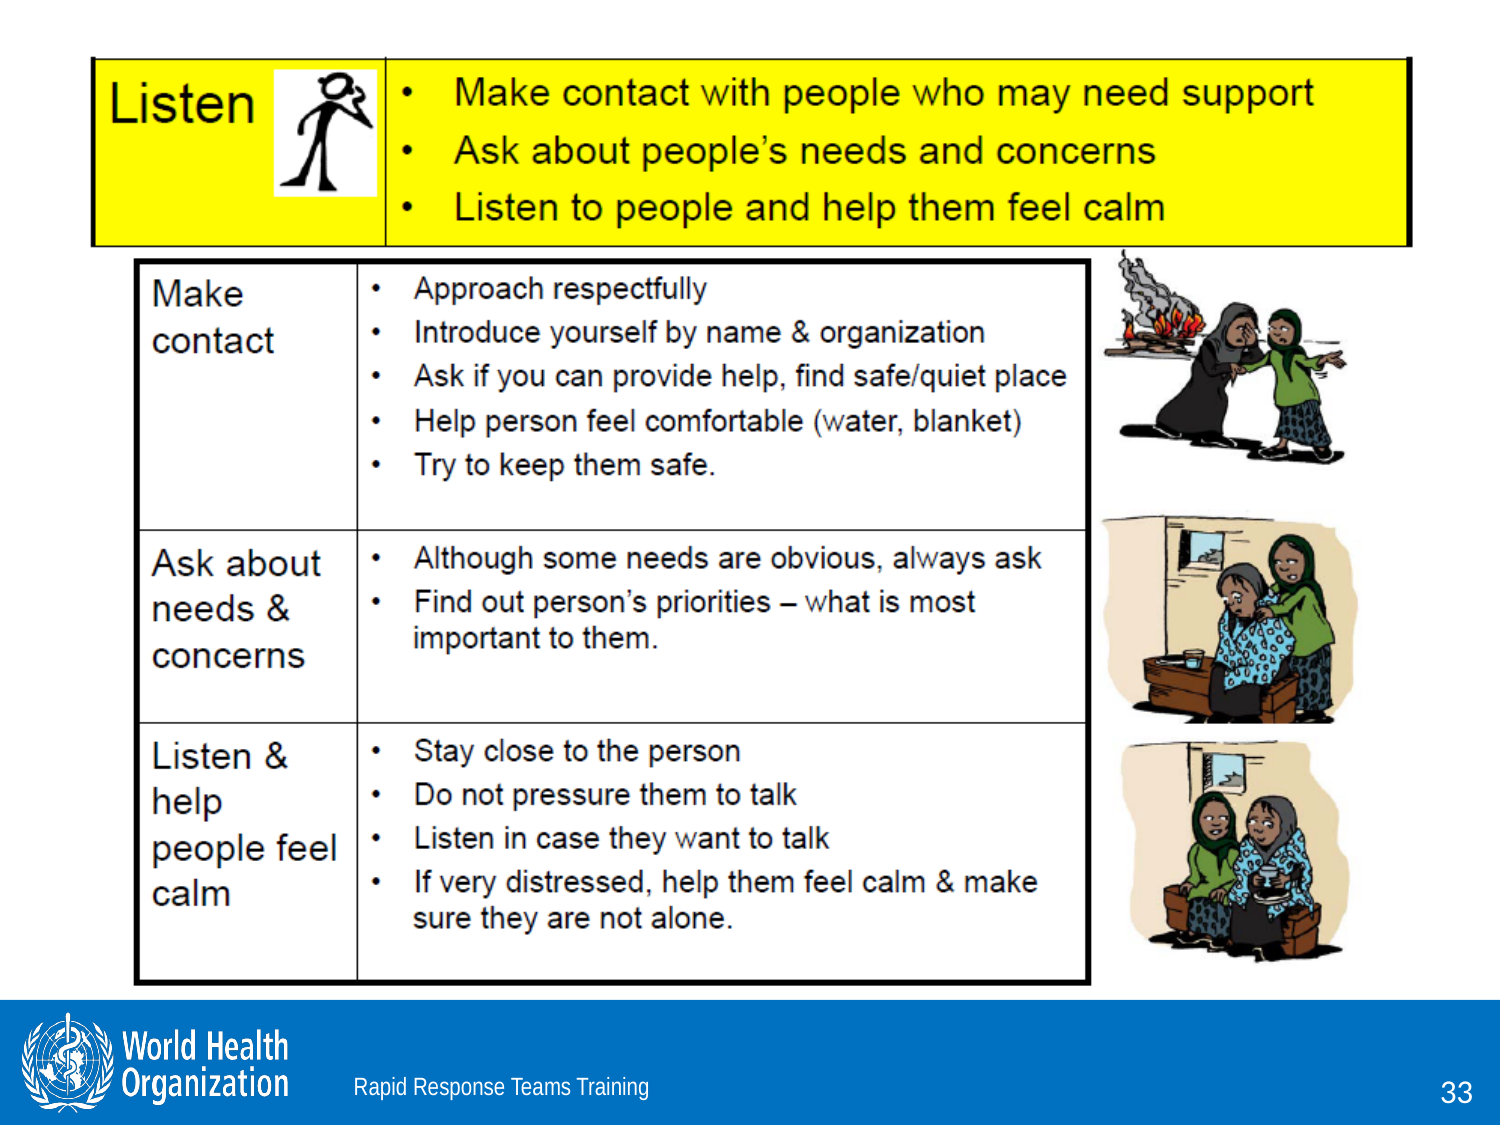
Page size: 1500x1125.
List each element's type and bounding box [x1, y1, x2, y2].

picture [21, 1012, 288, 1113]
picture [88, 54, 1416, 995]
